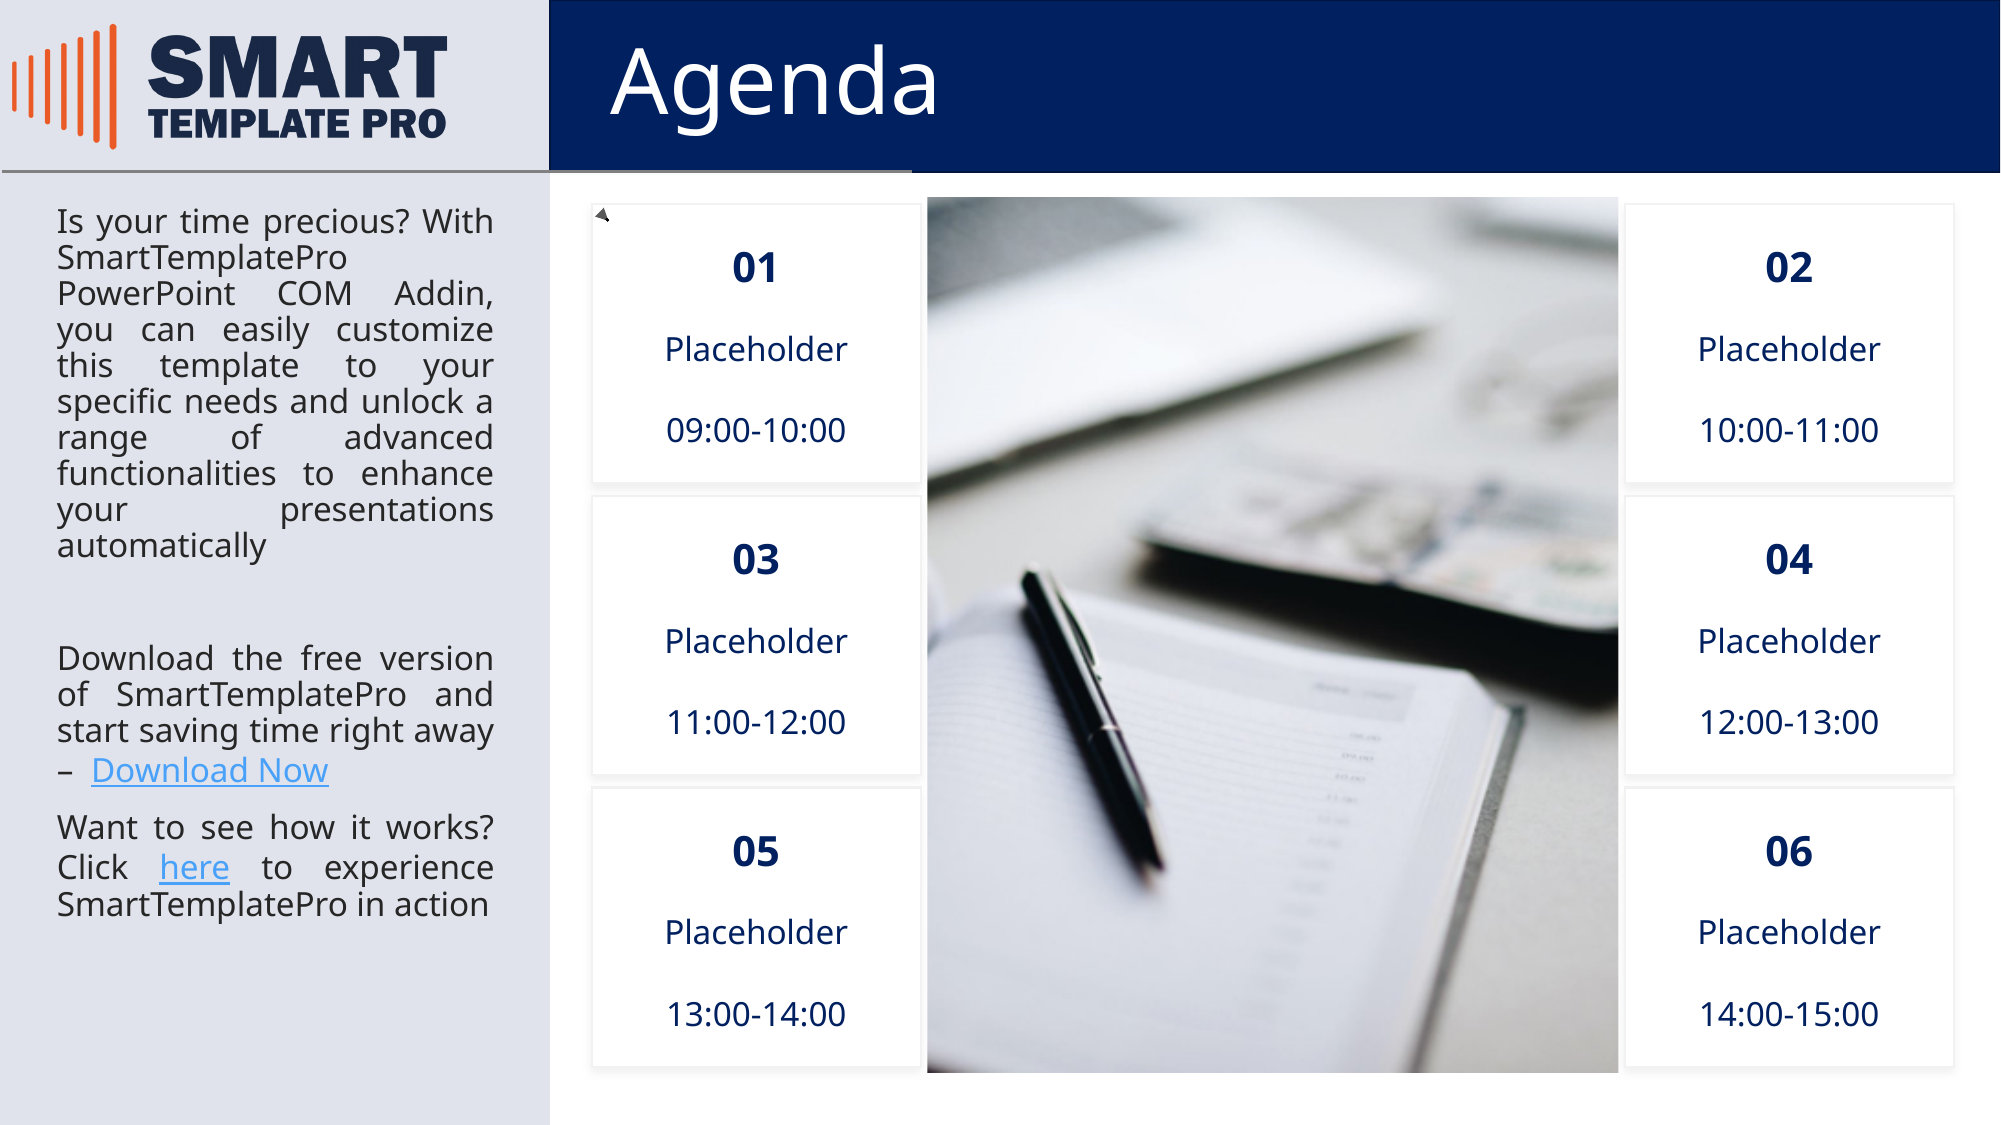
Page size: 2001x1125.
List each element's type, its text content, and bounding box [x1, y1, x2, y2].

picture [0, 13, 459, 158]
text_box Agenda [595, 4, 1999, 165]
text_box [574, 187, 1971, 1084]
text_box Is your time precious? With SmartTemplatePro PowerPoint COM Addin, you can easily customize this template to your specific needs and unlock a range of advanced functionalities to enhance your presentations automatically Download the free version of SmartTemplatePro and start saving time right away – Download Now Want to see how it works? Click here to experience SmartTemplatePro in action [41, 197, 510, 1065]
